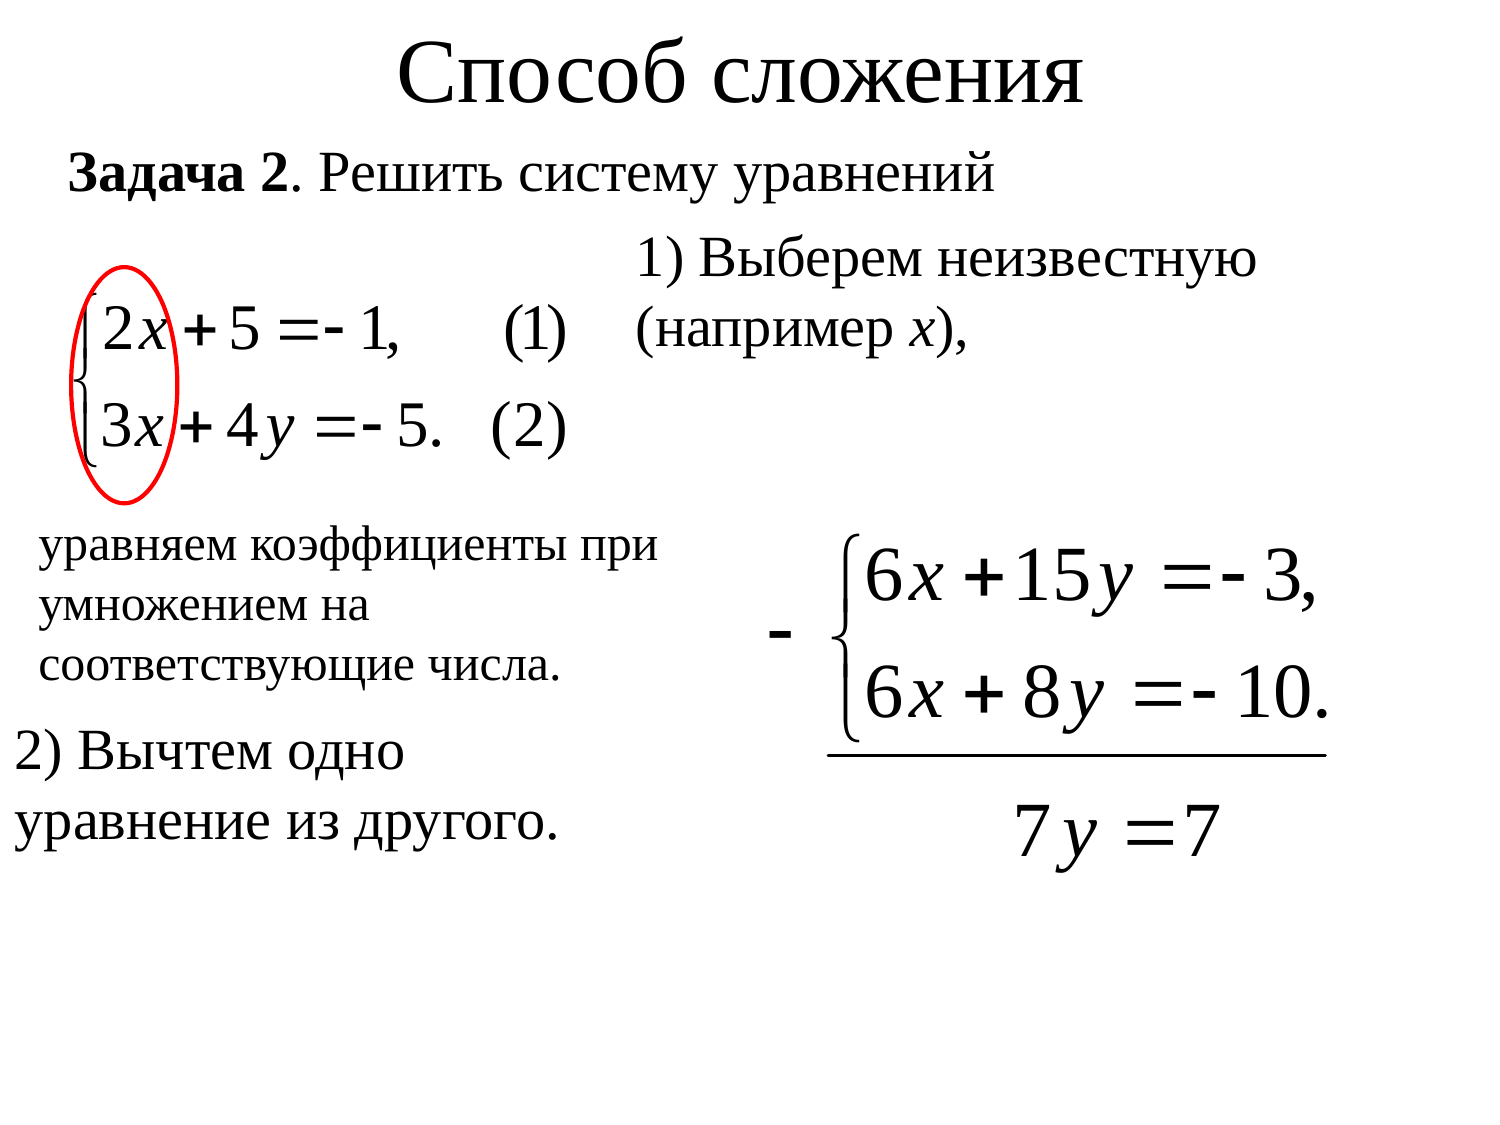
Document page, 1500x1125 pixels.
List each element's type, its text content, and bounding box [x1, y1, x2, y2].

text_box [58, 278, 580, 480]
text_box 2) Вычтем одно уравнение из другого. [0, 704, 692, 904]
text_box [100, 265, 149, 277]
text_box уравняем коэффициенты при умножением на соответствующие числа. [23, 503, 698, 699]
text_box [755, 515, 1341, 894]
text_box 1) Выберем неизвестную (например x), [621, 211, 1413, 366]
text_box [95, 488, 153, 503]
title Способ сложения [53, 1, 1429, 125]
text_box Задача 2. Решить систему уравнений [53, 125, 1447, 211]
